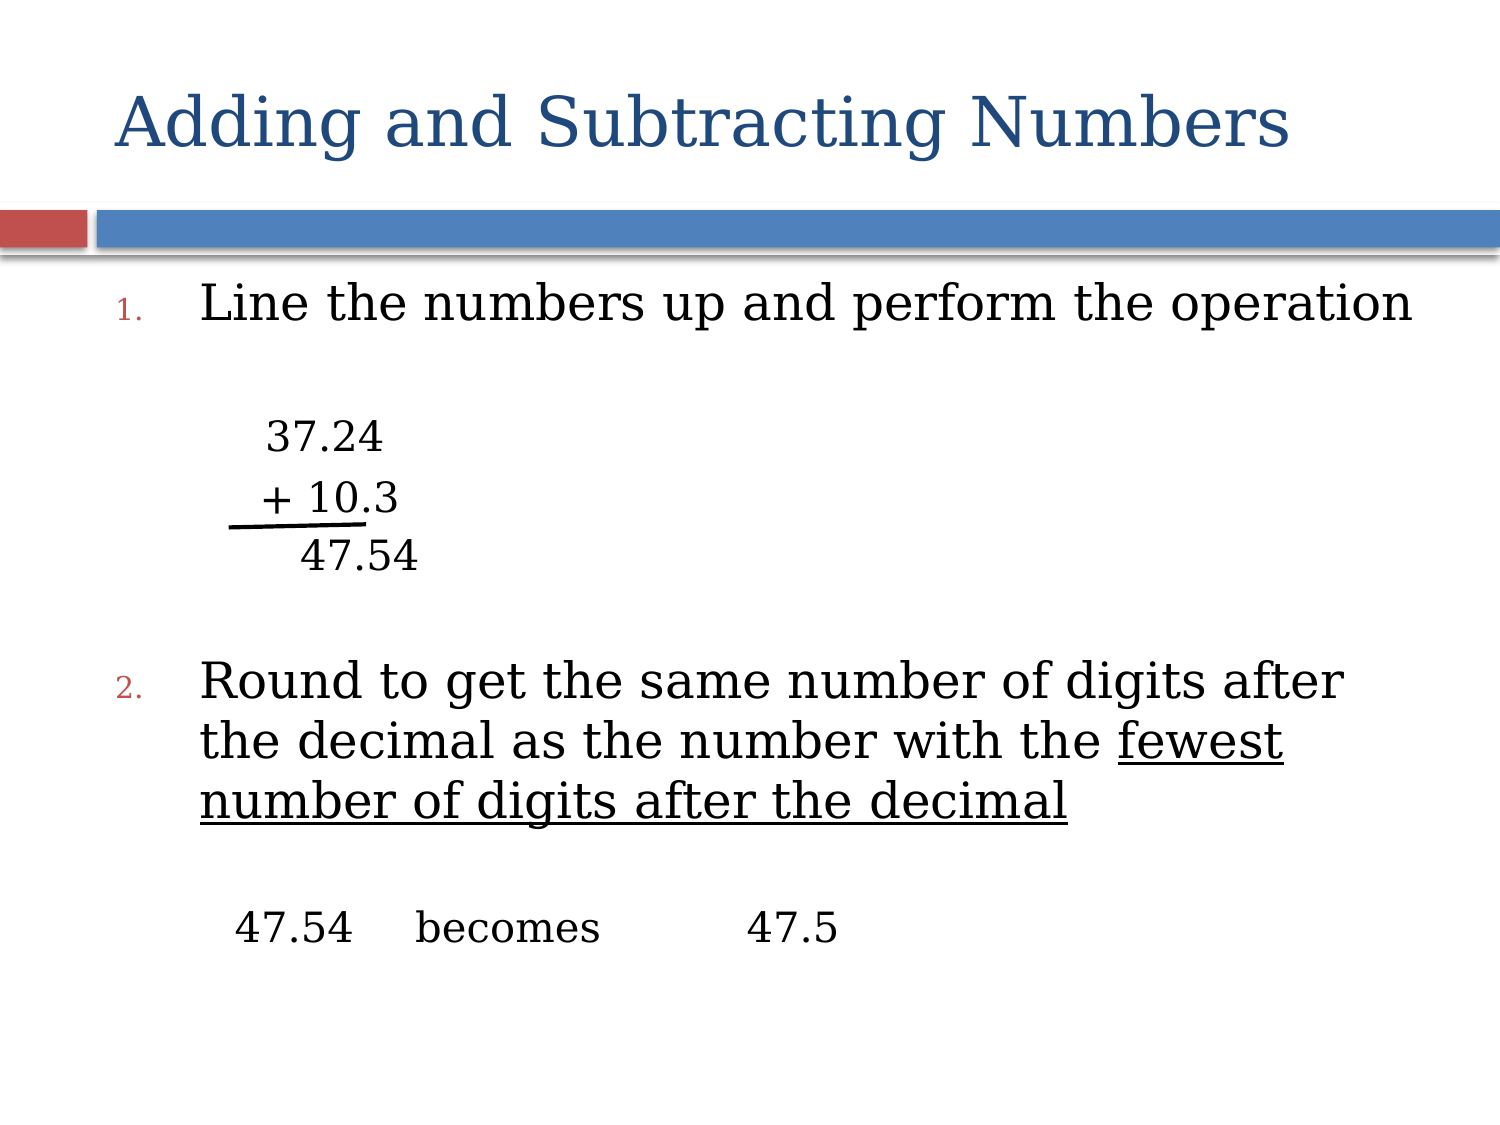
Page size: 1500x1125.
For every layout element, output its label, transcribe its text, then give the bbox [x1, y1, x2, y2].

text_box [228, 523, 367, 528]
title Adding and Subtracting Numbers [100, 37, 1438, 200]
list Line the numbers up and perform the operation 37.24 + 10.3 47.54 Round to get the same number of digits after the decimal as the number with the fewest number of digits after the decimal 47.54 becomes 47.5 [100, 262, 1438, 1000]
